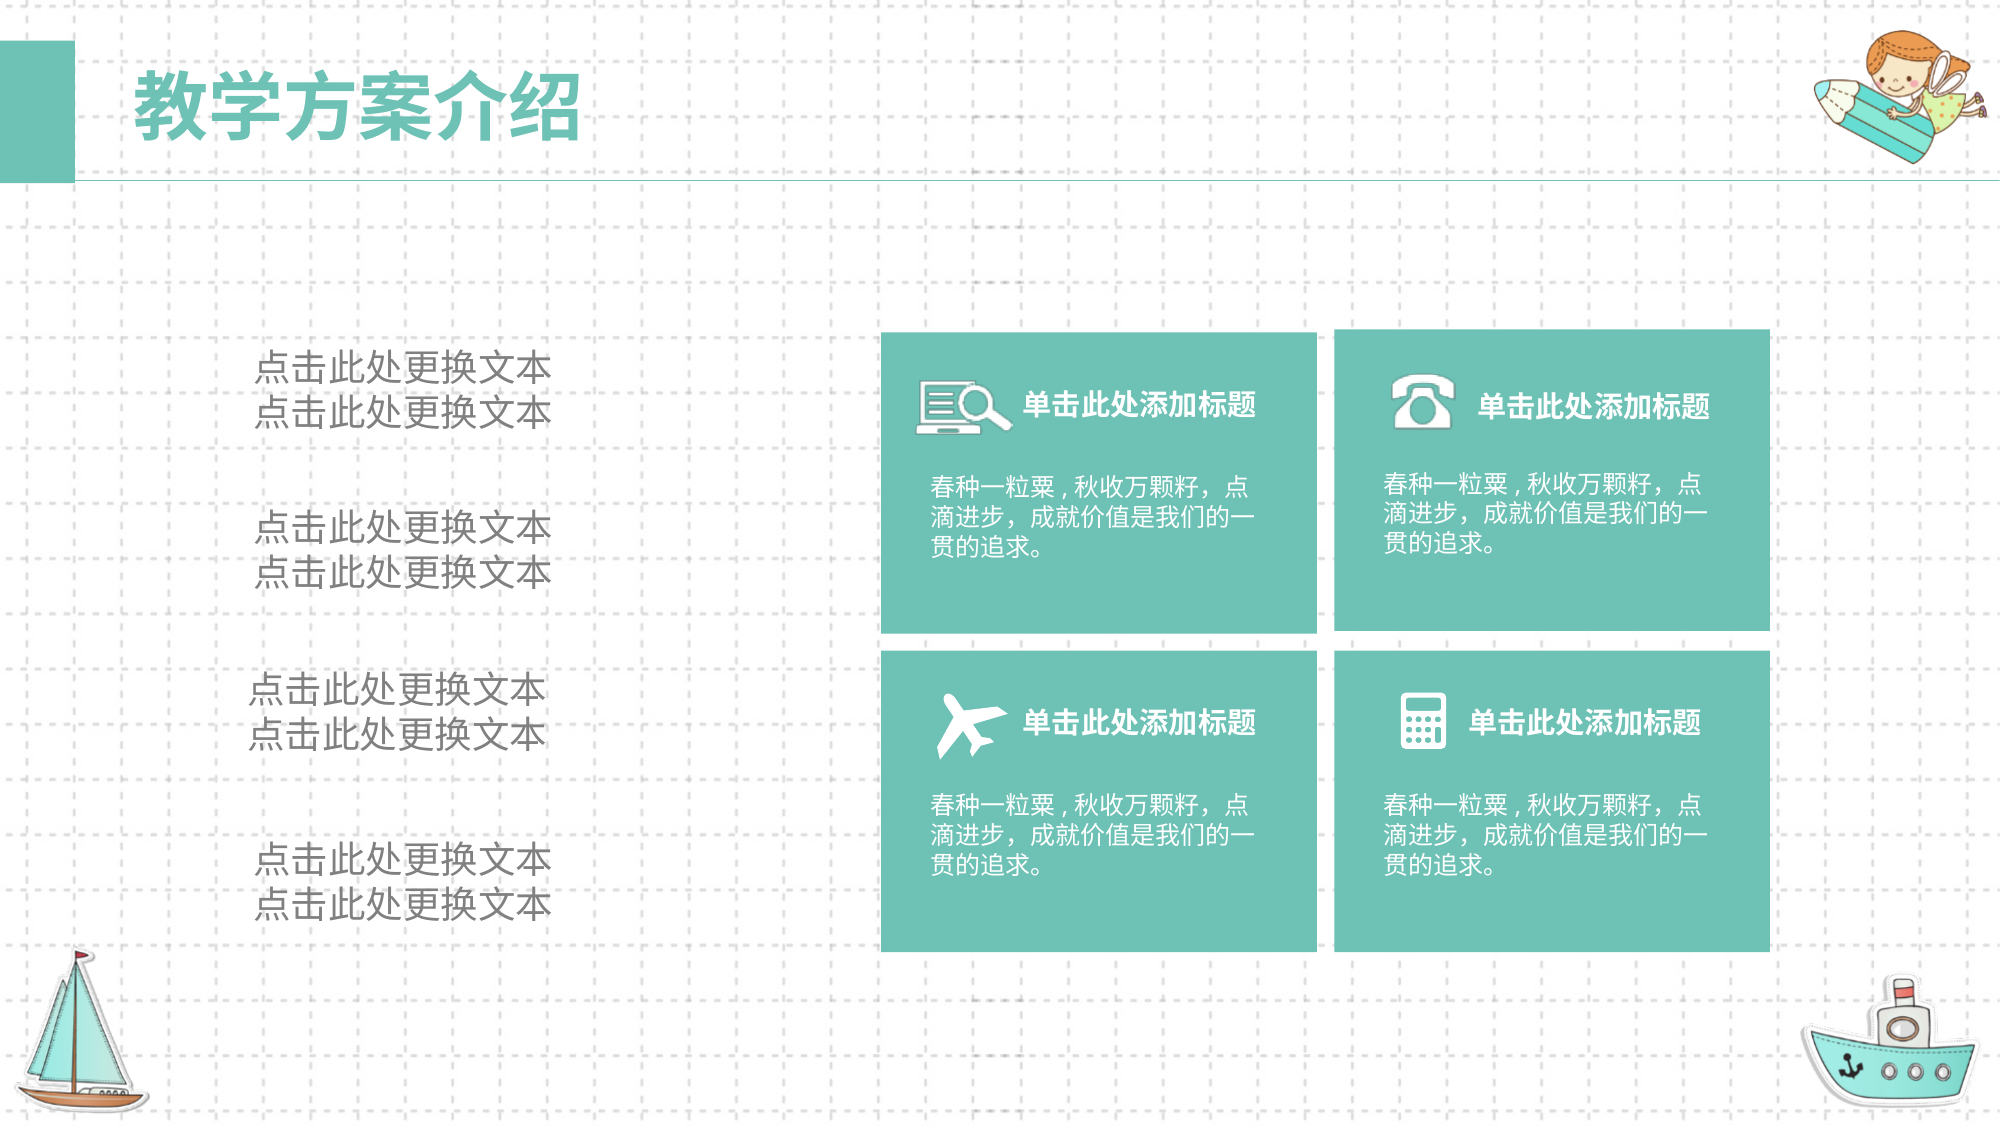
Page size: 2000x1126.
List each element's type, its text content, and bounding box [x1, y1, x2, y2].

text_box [0, 9, 2000, 184]
text_box 点击此处更换文本 点击此处更换文本 [238, 828, 850, 979]
picture [0, 0, 2000, 9]
text_box 点击此处更换文本 点击此处更换文本 [238, 336, 850, 487]
text_box 点击此处更换文本 点击此处更换文本 [232, 658, 844, 808]
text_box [881, 329, 1770, 953]
text_box 点击此处更换文本 点击此处更换文本 [238, 497, 850, 647]
picture [0, 184, 2000, 1126]
